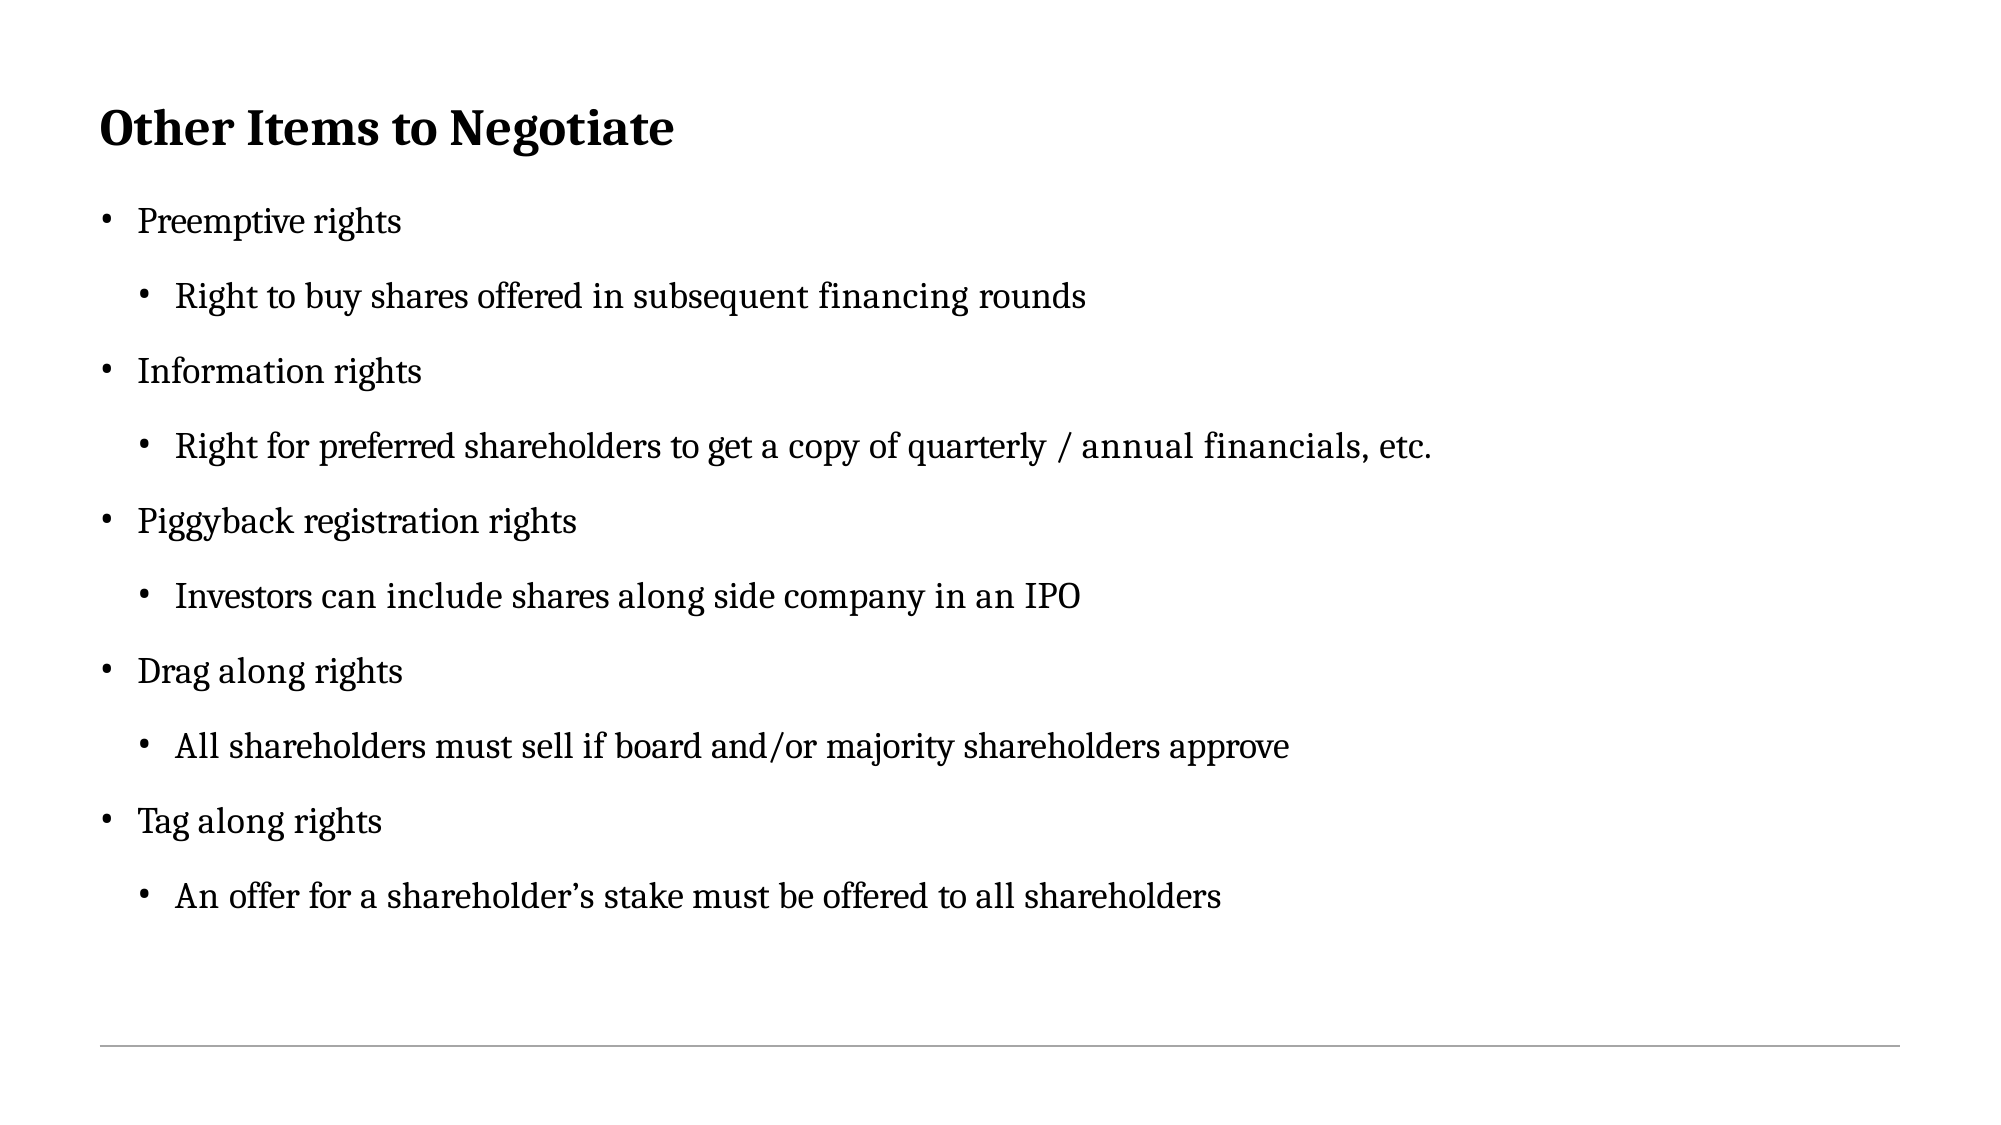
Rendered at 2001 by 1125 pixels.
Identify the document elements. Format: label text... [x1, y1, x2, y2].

title Other Items to Negotiate [97, 91, 697, 193]
text_box Preemptive rights Right to buy shares offered in subsequent financing rounds Information rights Right for preferred shareholders to get a copy of quarterly / annual financials, etc. Piggyback registration rights Investors can include shares along side company in an IPO Drag along rights All shareholders must sell if board and/or majority shareholders approve Tag along rights An offer for a shareholder’s stake must be offered to all shareholders [97, 193, 1493, 916]
